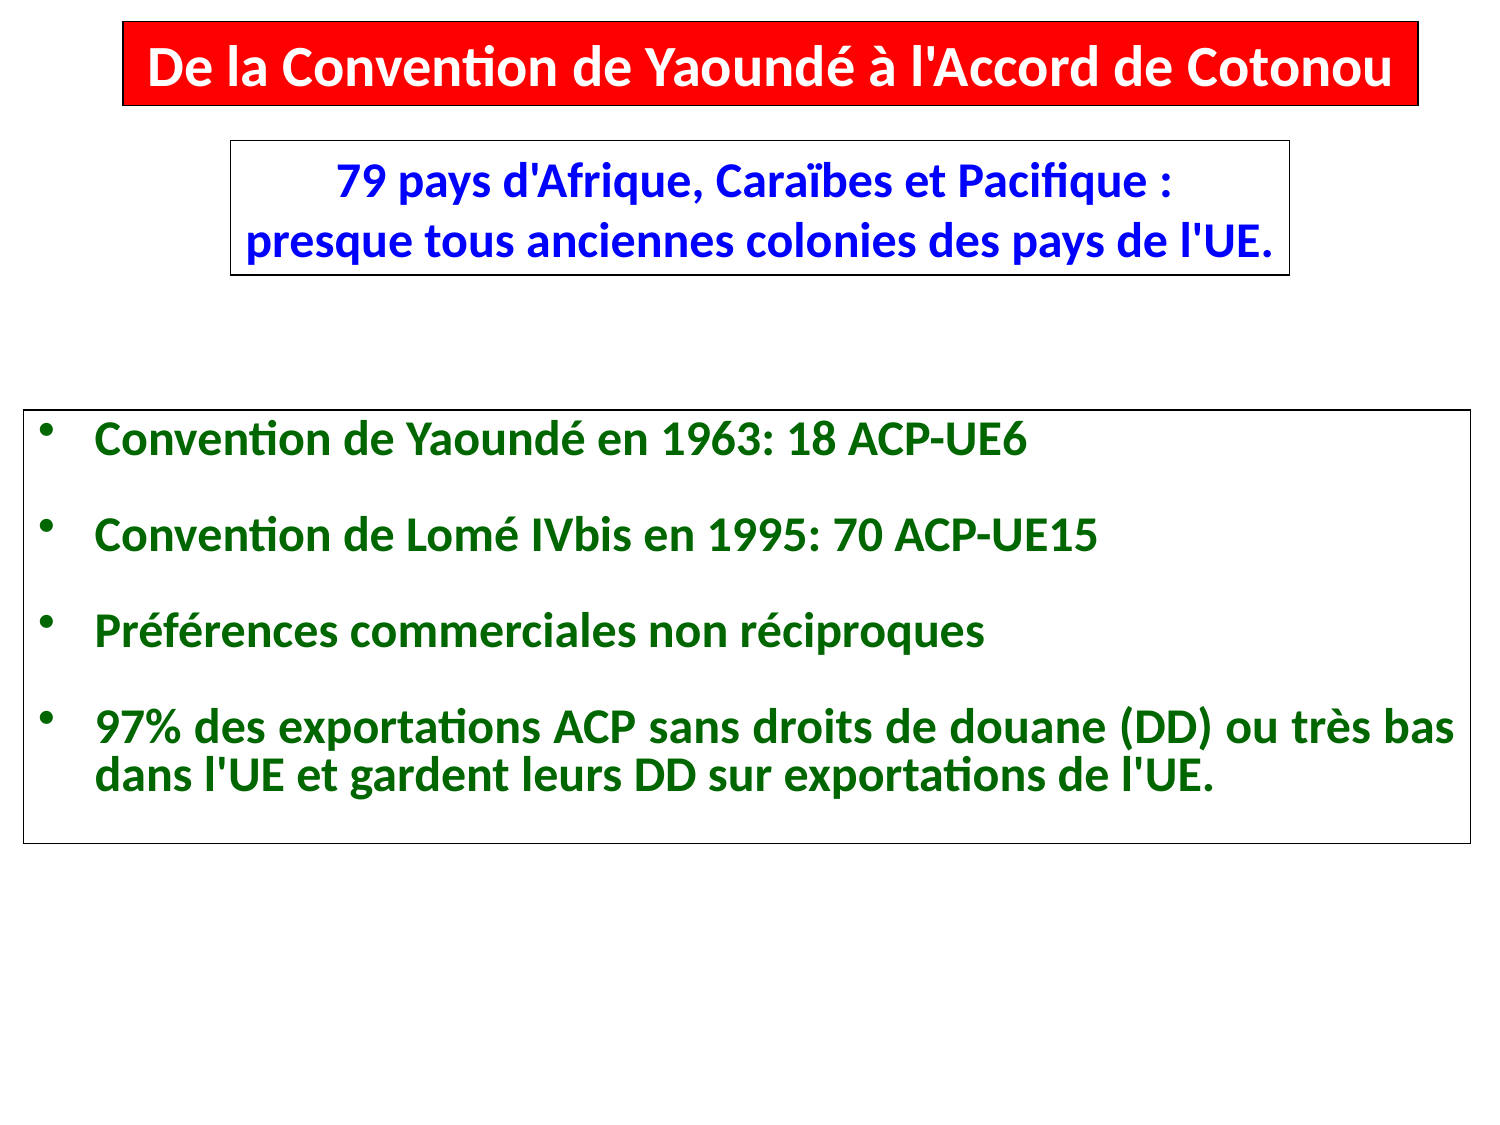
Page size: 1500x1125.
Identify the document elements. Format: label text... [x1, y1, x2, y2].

text_box Convention de Yaoundé en 1963: 18 ACP-UE6 Convention de Lomé IVbis en 1995: 70 ACP-UE15 Préférences commerciales non réciproques 97% des exportations ACP sans droits de douane (DD) ou très bas dans l'UE et gardent leurs DD sur exportations de l'UE. [23, 410, 1471, 844]
text_box De la Convention de Yaoundé à l'Accord de Cotonou [123, 21, 1418, 106]
text_box 79 pays d'Afrique, Caraïbes et Pacifique : presque tous anciennes colonies des pays de l'UE. [230, 140, 1290, 276]
